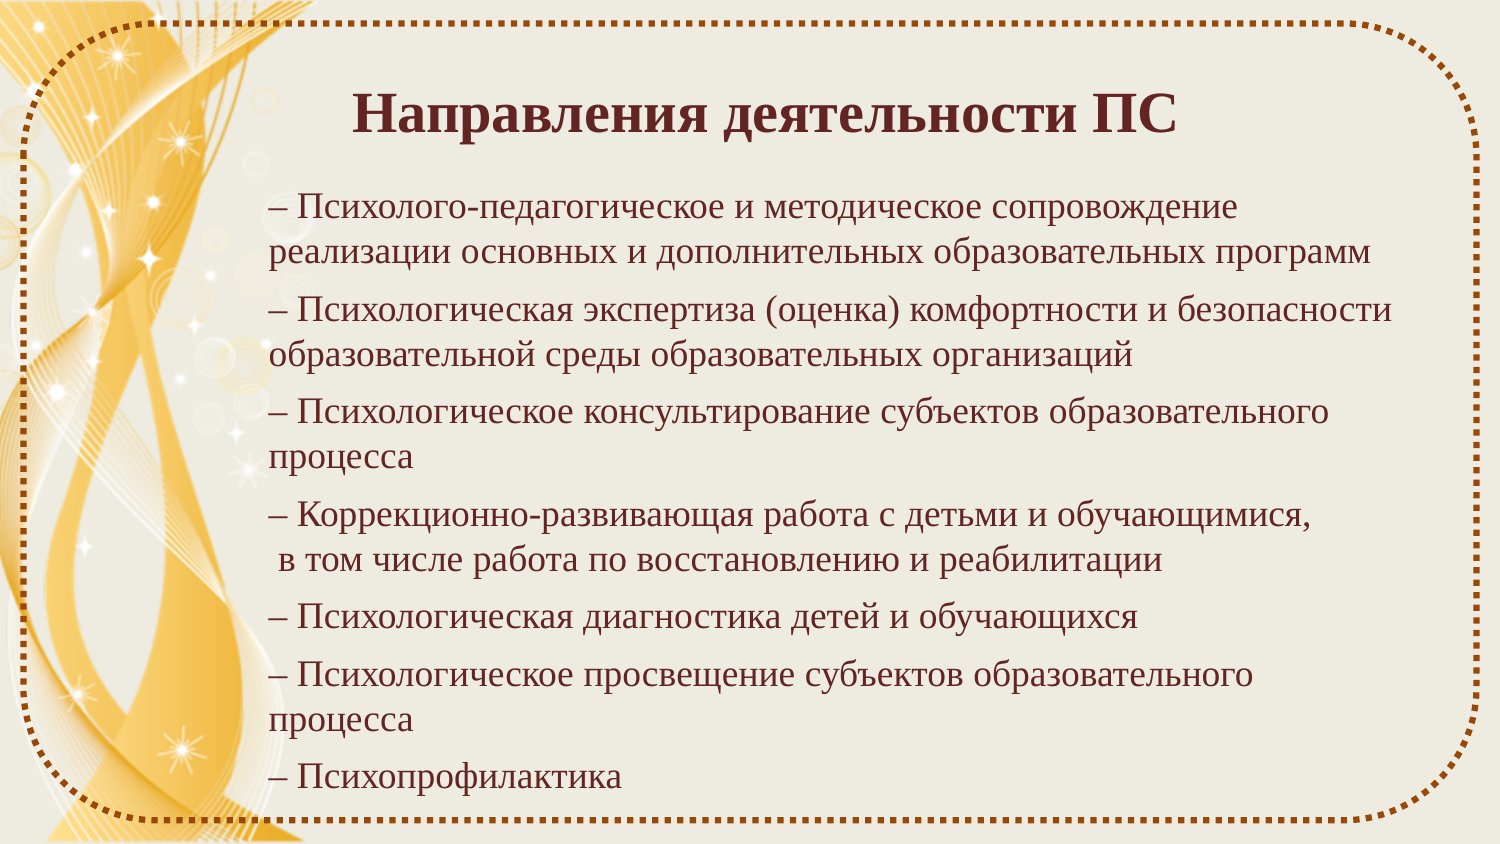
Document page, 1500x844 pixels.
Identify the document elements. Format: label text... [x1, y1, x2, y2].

text_box – Психолого-педагогическое и методическое сопровождение реализации основных и дополнительных образовательных программ – Психологическая экспертиза (оценка) комфортности и безопасности образовательной среды образовательных организаций – Психологическое консультирование субъектов образовательного процесса – Коррекционно-развивающая работа с детьми и обучающимися, в том числе работа по восстановлению и реабилитации – Психологическая диагностика детей и обучающихся – Психологическое просвещение субъектов образовательного процесса – Психопрофилактика [253, 173, 1412, 804]
title Направления деятельности ПС [265, 45, 1282, 173]
picture [0, 0, 320, 844]
